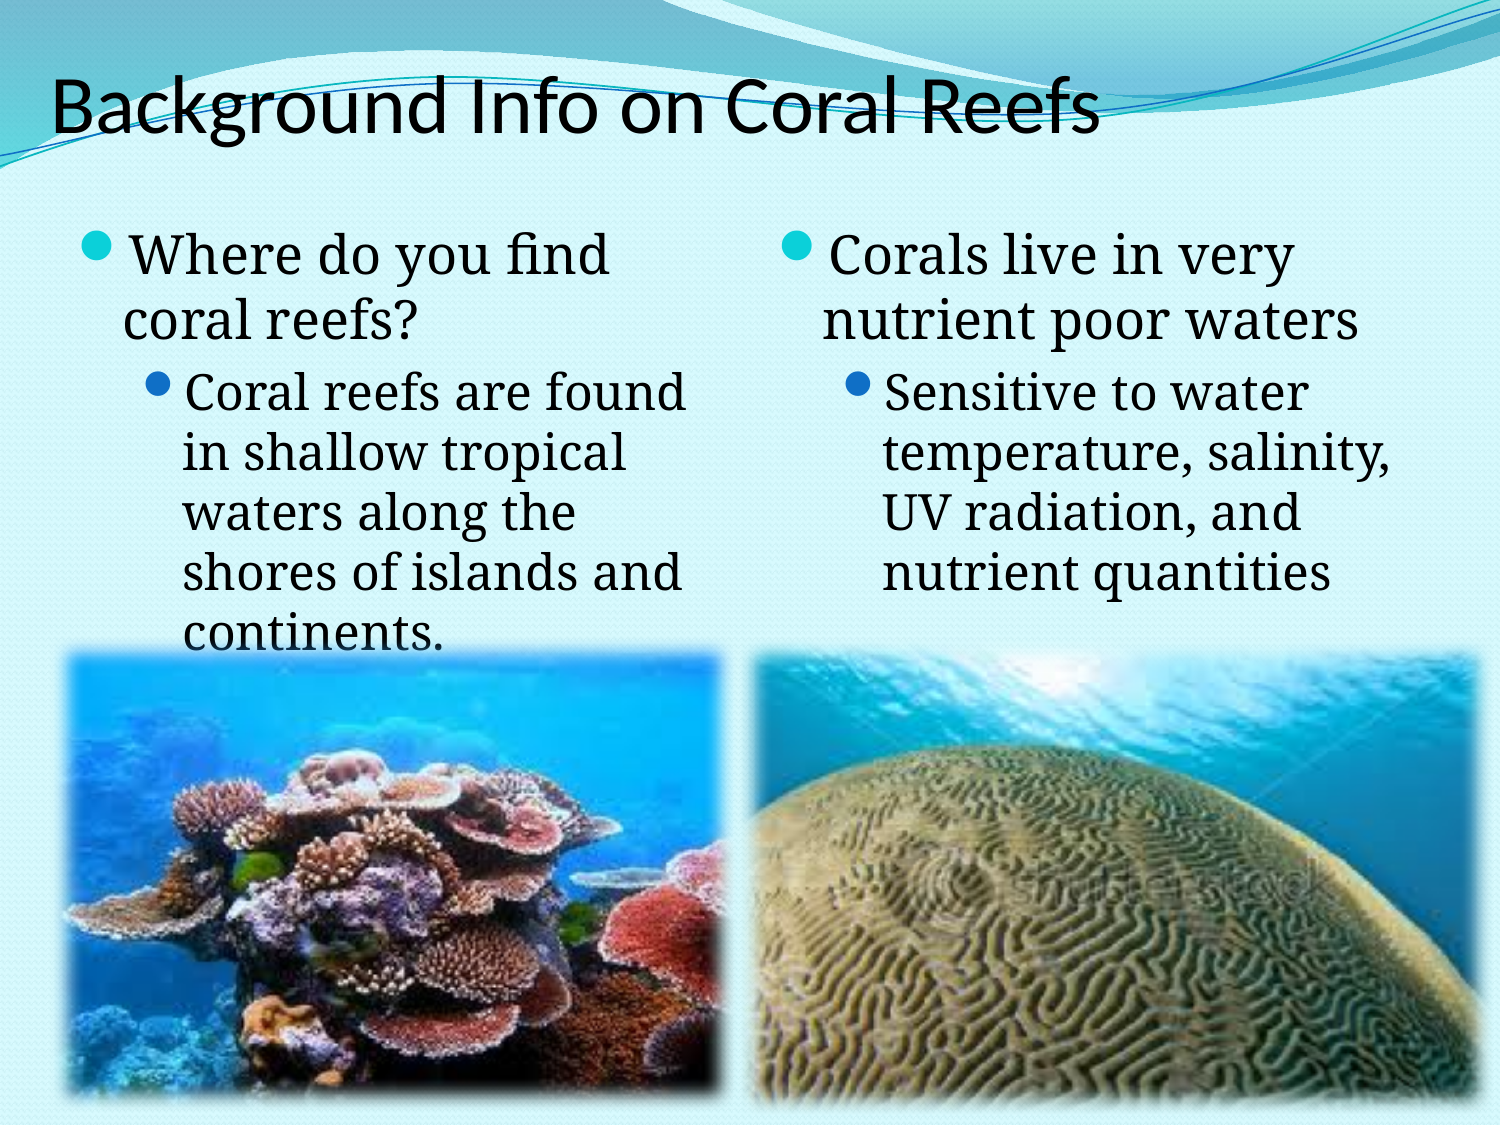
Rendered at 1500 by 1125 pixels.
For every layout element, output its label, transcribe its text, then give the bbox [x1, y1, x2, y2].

list Where do you find coral reefs? Coral reefs are found in shallow tropical waters along the shores of islands and continents. [62, 212, 726, 634]
picture [49, 635, 1494, 1115]
title Background Info on Coral Reefs [49, 24, 1401, 151]
list Corals live in very nutrient poor waters Sensitive to water temperature, salinity, UV radiation, and nutrient quantities [762, 212, 1426, 636]
